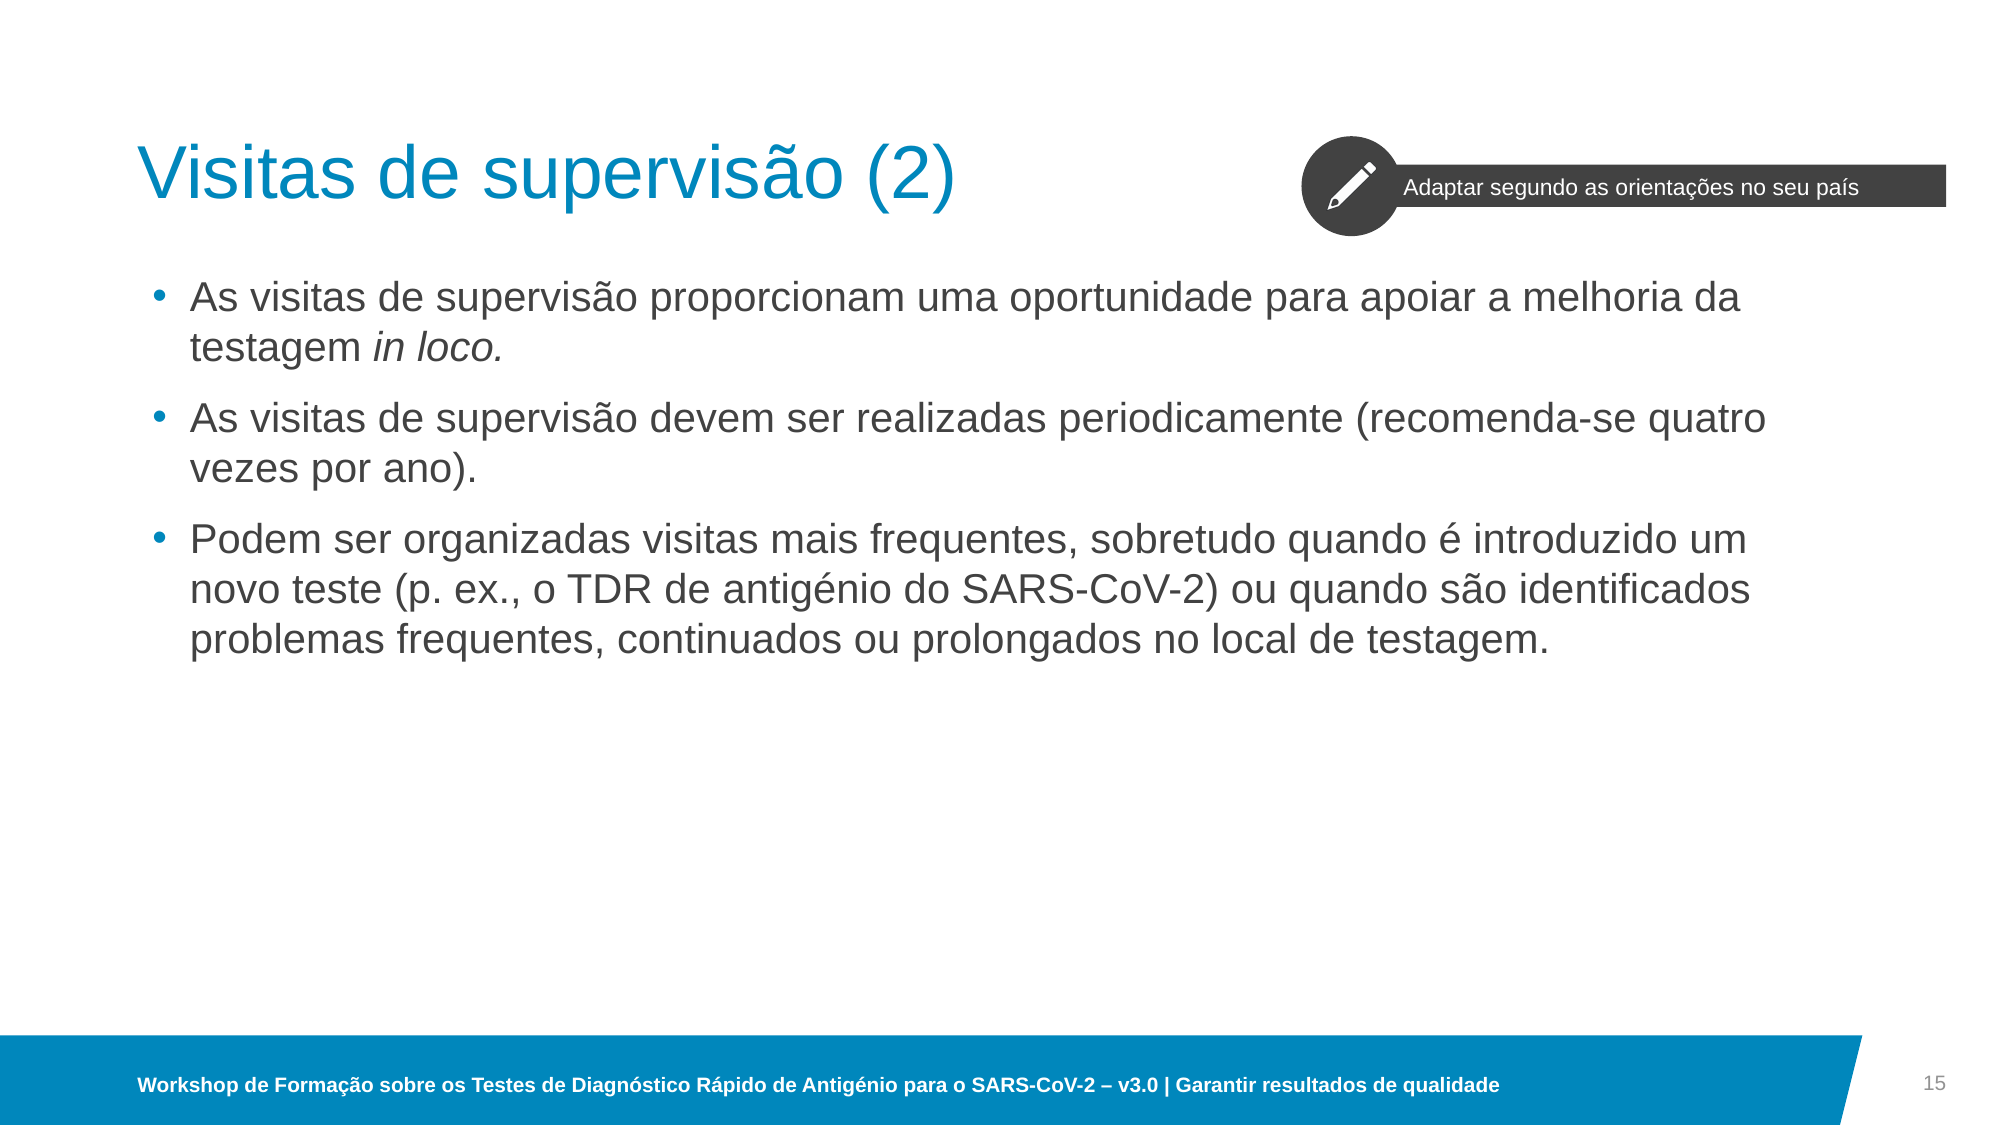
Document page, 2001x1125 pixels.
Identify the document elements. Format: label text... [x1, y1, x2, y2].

title Visitas de supervisão (2) [137, 59, 1863, 215]
footer Workshop de Formação sobre os Testes de Diagnóstico Rápido de Antigénio para o SARS-CoV-2 – v3.0 | Garantir resultados de qualidade [137, 1042, 1642, 1125]
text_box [1302, 137, 1947, 236]
slide_number 15 [1862, 1035, 1947, 1125]
list As visitas de supervisão proporcionam uma oportunidade para apoiar a melhoria da testagem in loco. As visitas de supervisão devem ser realizadas periodicamente (recomenda-se quatro vezes por ano). Podem ser organizadas visitas mais frequentes, sobretudo quando é introduzido um novo teste (p. ex., o TDR de antigénio do SARS-CoV-2) ou quando são identificados problemas frequentes, continuados ou prolongados no local de testagem. [137, 262, 1863, 1043]
